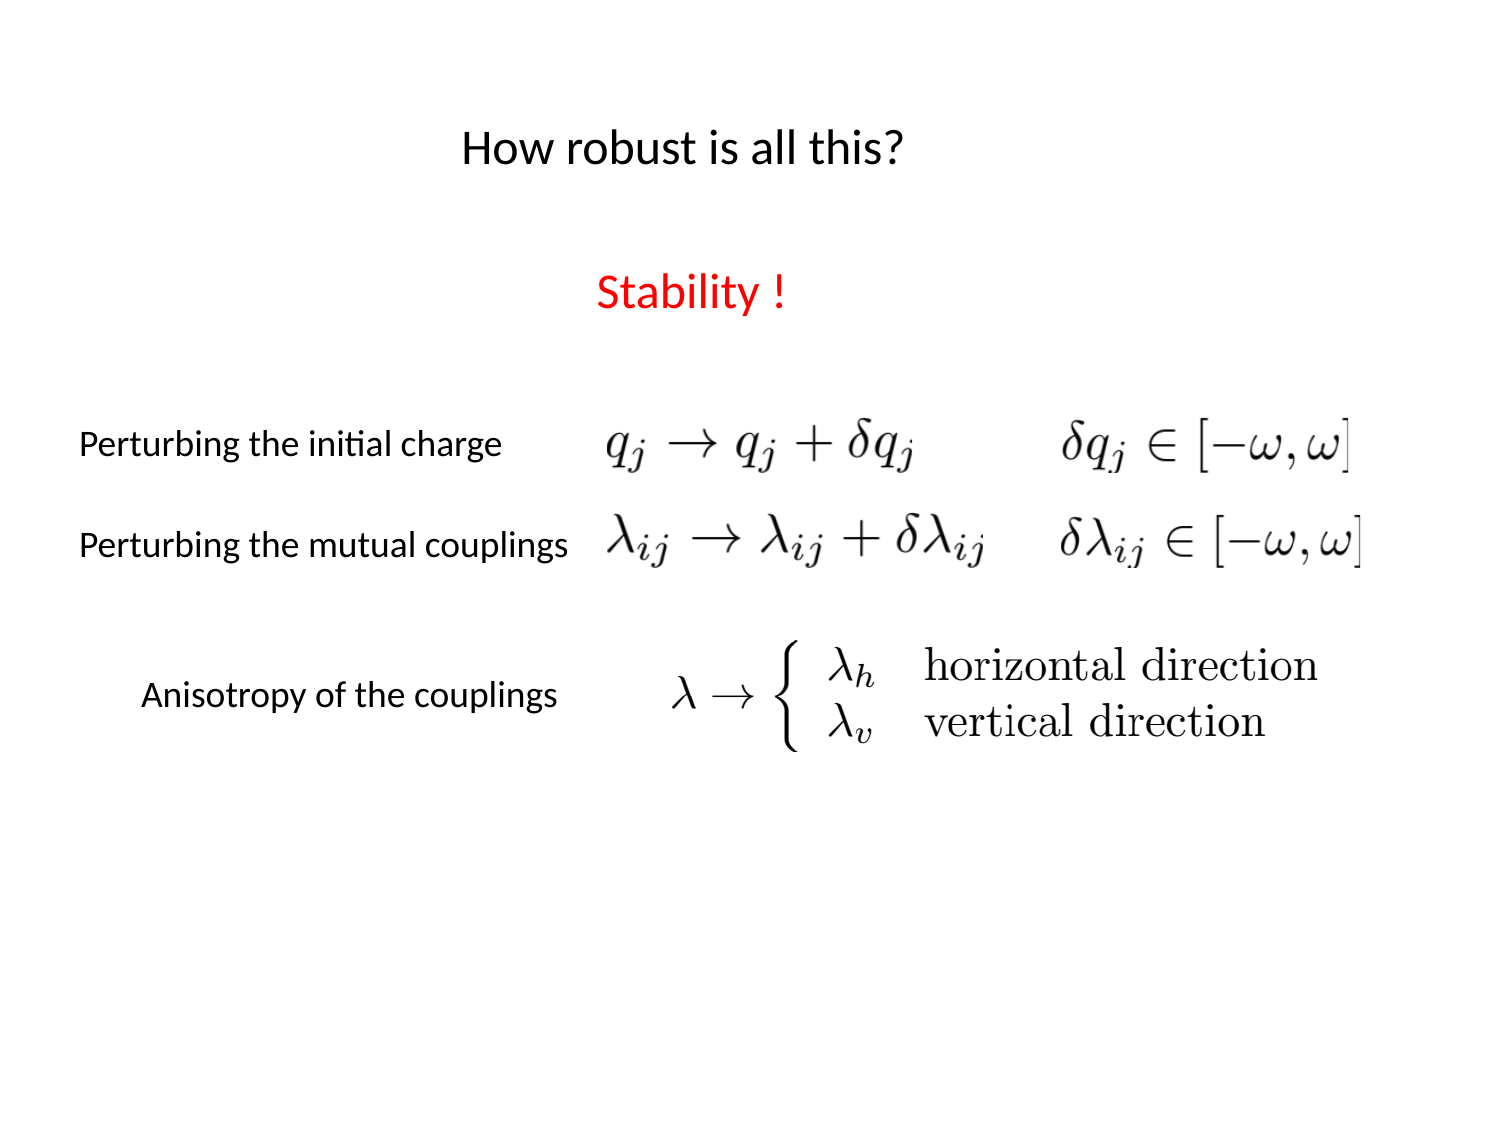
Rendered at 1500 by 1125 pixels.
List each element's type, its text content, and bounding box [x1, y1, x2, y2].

picture [1060, 417, 1349, 473]
picture [606, 511, 984, 568]
picture [606, 417, 913, 473]
picture [1060, 514, 1361, 568]
text_box Perturbing the mutual couplings [64, 512, 590, 572]
text_box Perturbing the initial charge [64, 411, 546, 472]
text_box Anisotropy of the couplings [126, 663, 607, 723]
text_box How robust is all this? [446, 107, 1011, 182]
text_box Stability ! [581, 251, 963, 327]
picture [671, 638, 1318, 752]
